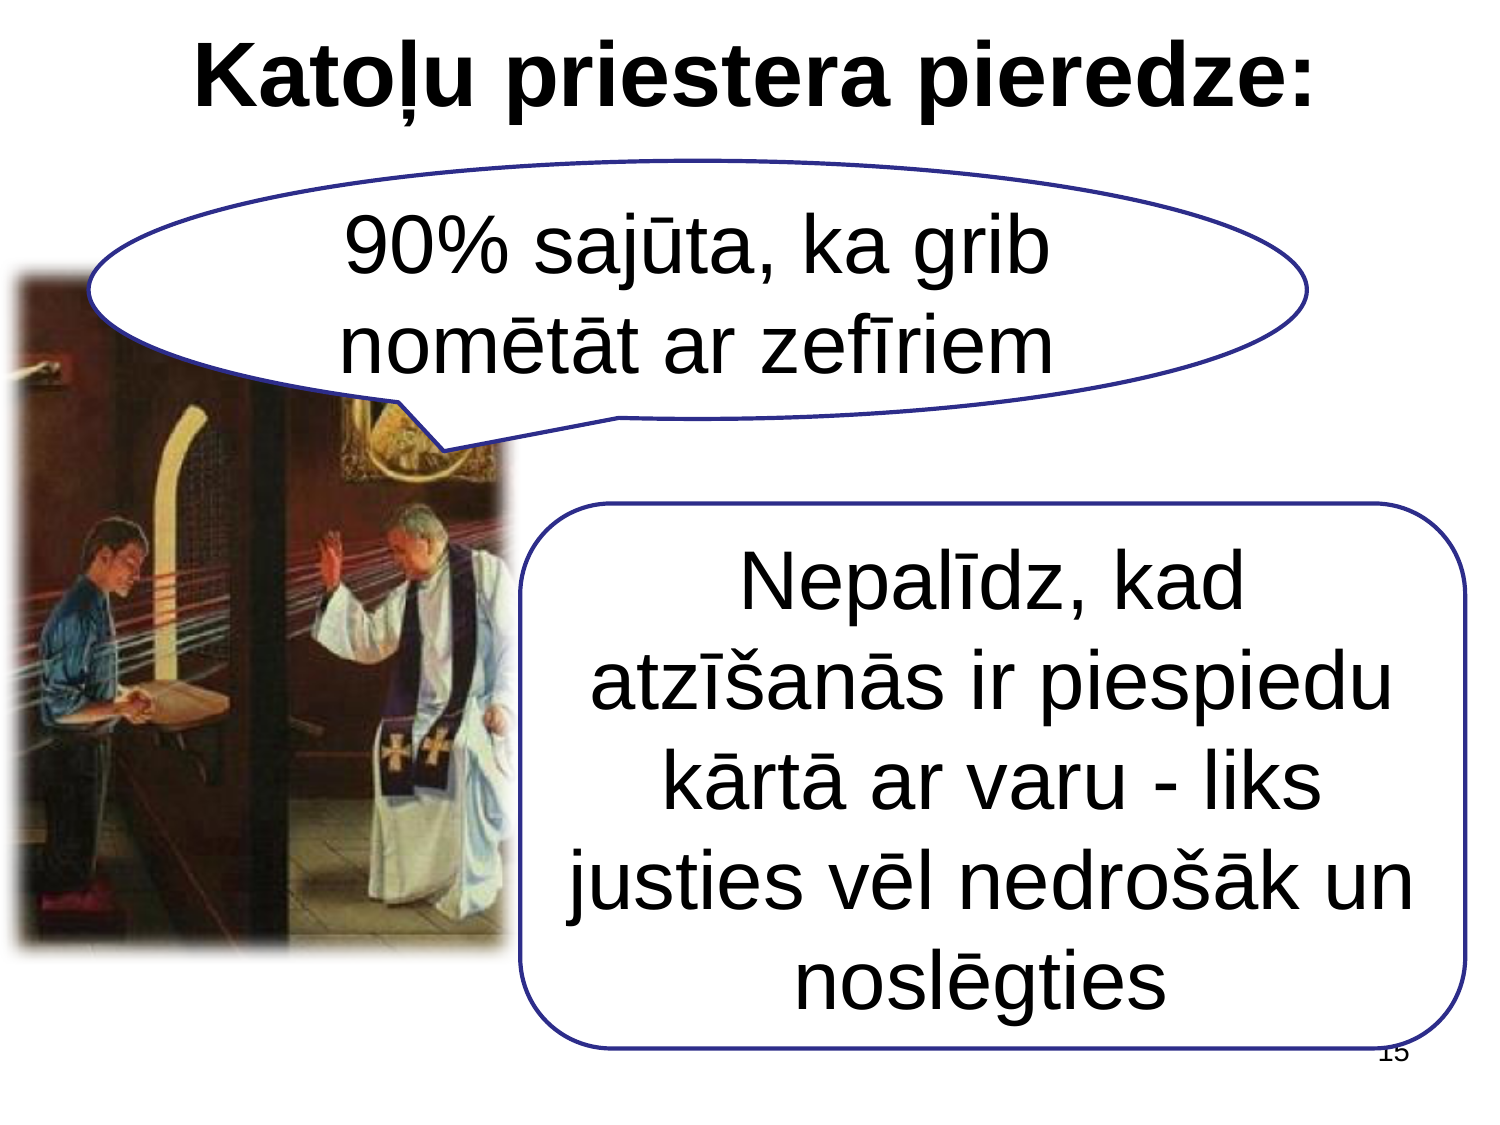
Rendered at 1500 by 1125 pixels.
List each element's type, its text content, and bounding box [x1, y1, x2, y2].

text_box Nepalīdz, kad atzīšanās ir piespiedu kārtā ar varu - liks justies vēl nedrošāk un noslēgties [519, 501, 1468, 1051]
picture [0, 256, 521, 965]
text_box 90% sajūta, ka grib nomētāt ar zefīriem [107, 158, 1309, 439]
slide_number 15 [1074, 1036, 1426, 1103]
title Katoļu priestera pieredze: [11, 0, 1500, 145]
